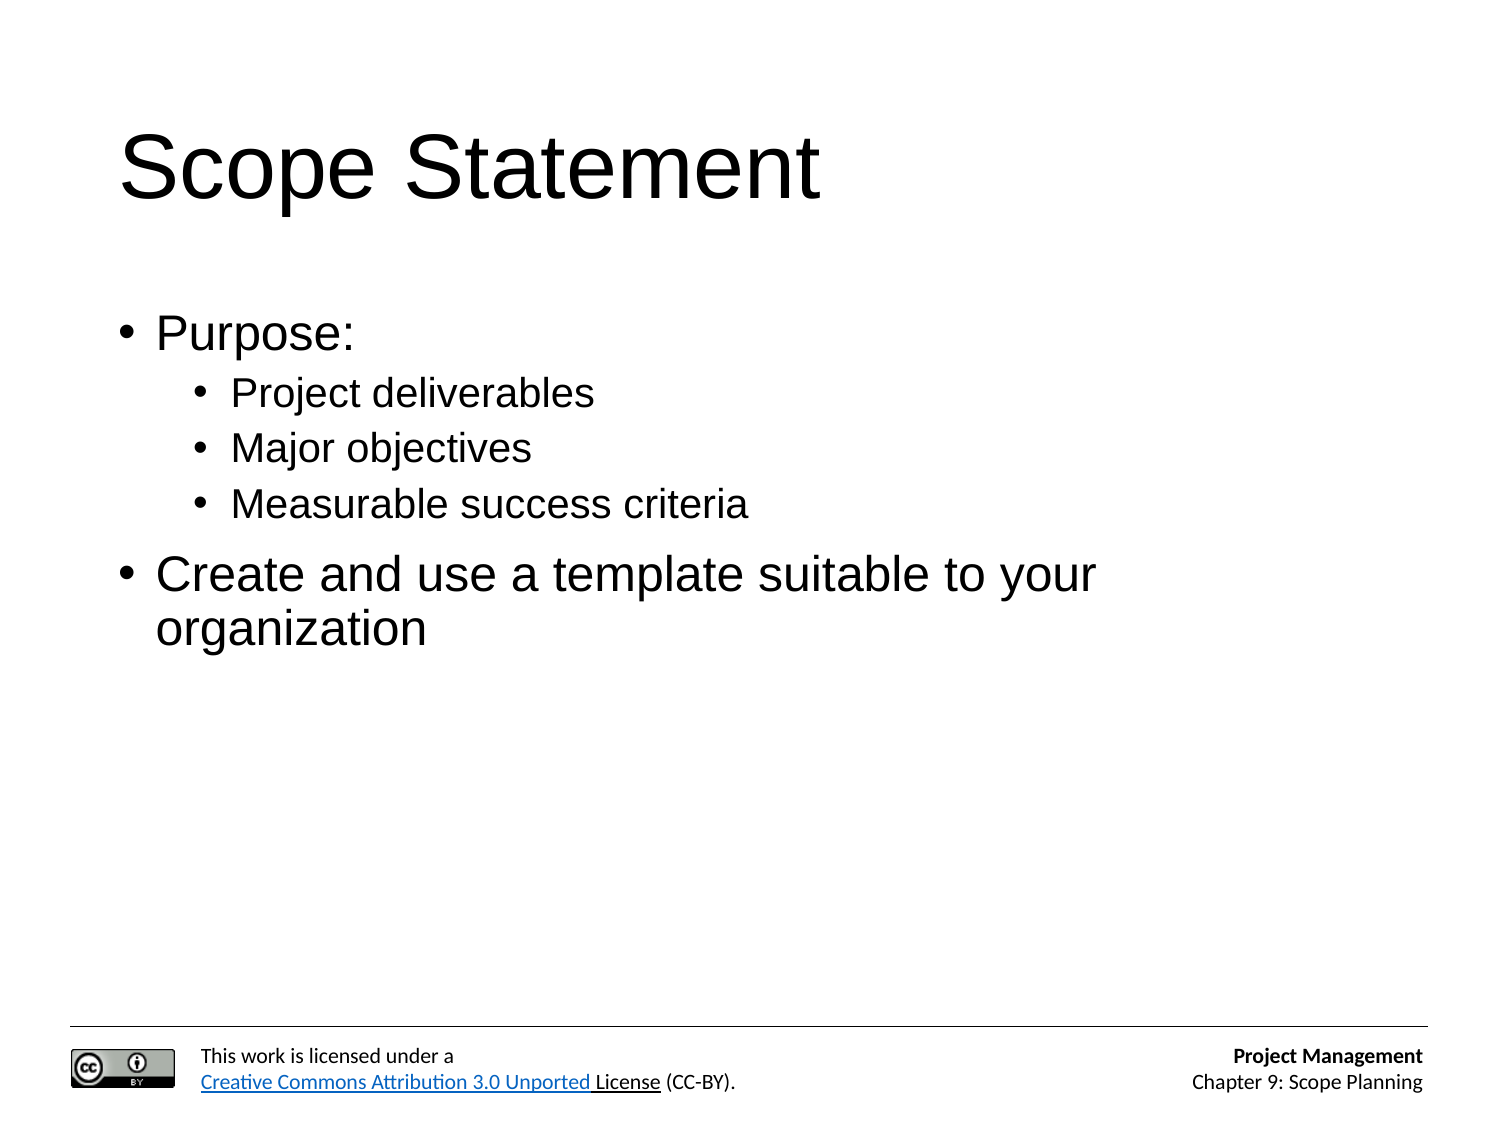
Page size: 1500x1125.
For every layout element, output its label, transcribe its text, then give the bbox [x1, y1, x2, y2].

title Scope Statement [103, 59, 1397, 278]
picture [71, 1049, 175, 1088]
list Purpose: Project deliverables Major objectives Measurable success criteria Create and use a template suitable to your organization [103, 299, 1397, 1014]
